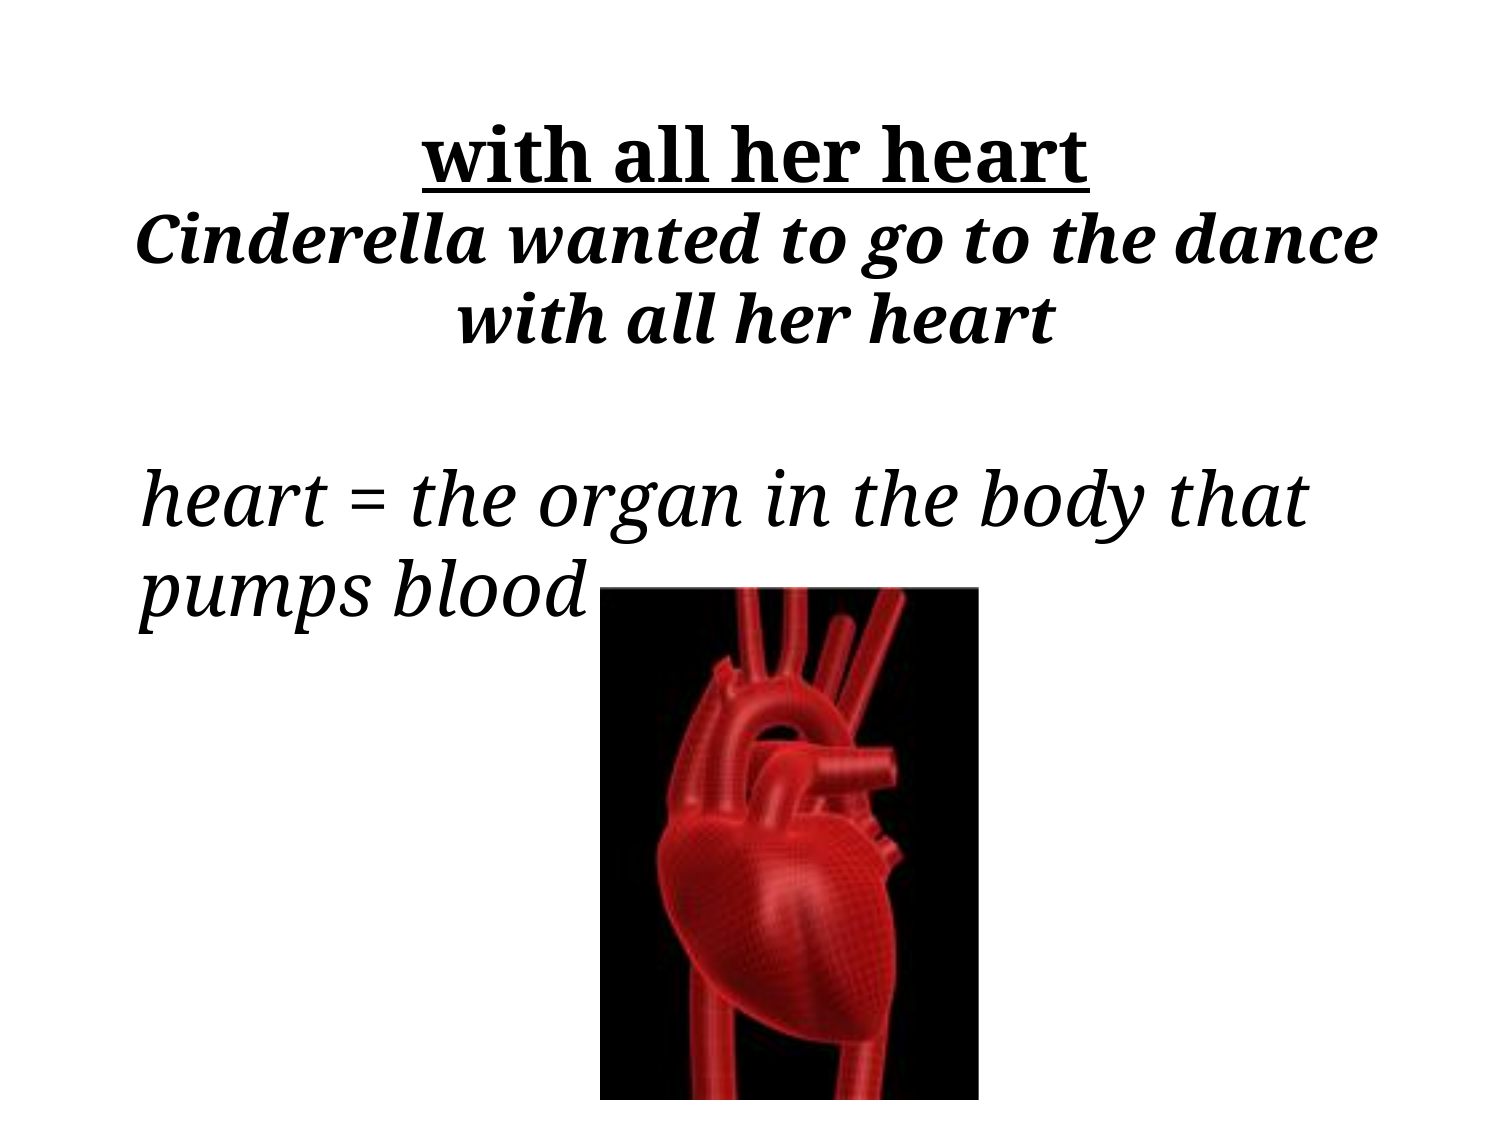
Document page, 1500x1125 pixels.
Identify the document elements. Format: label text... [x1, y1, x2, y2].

text_box heart = the organ in the body that pumps blood [124, 443, 1338, 639]
text_box with all her heart Cinderella wanted to go to the dance with all her heart [87, 99, 1425, 365]
picture [599, 587, 980, 1101]
